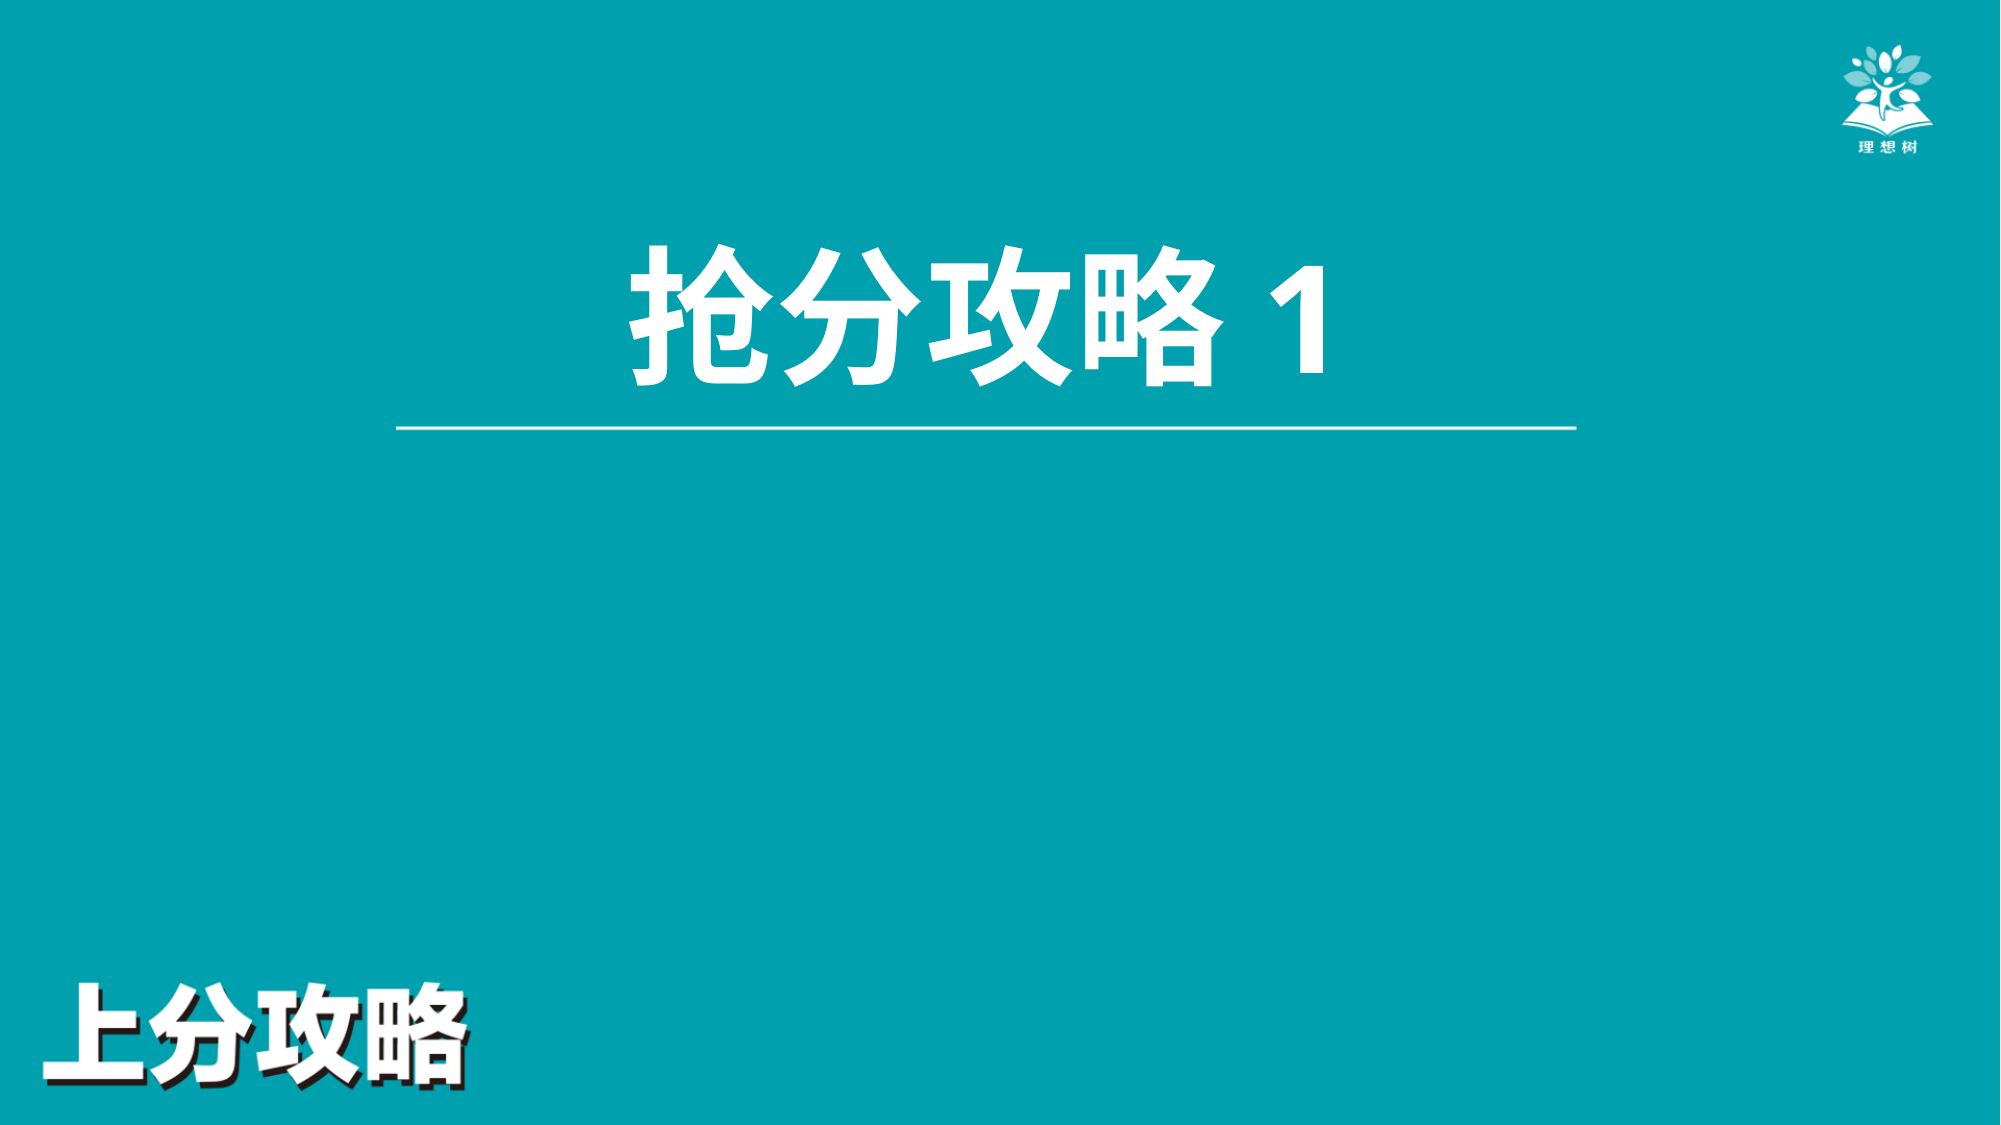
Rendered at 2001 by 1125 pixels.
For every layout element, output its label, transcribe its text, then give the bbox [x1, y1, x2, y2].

picture [0, 0, 2000, 1125]
text_box 抢分攻略1 [395, 206, 1577, 414]
